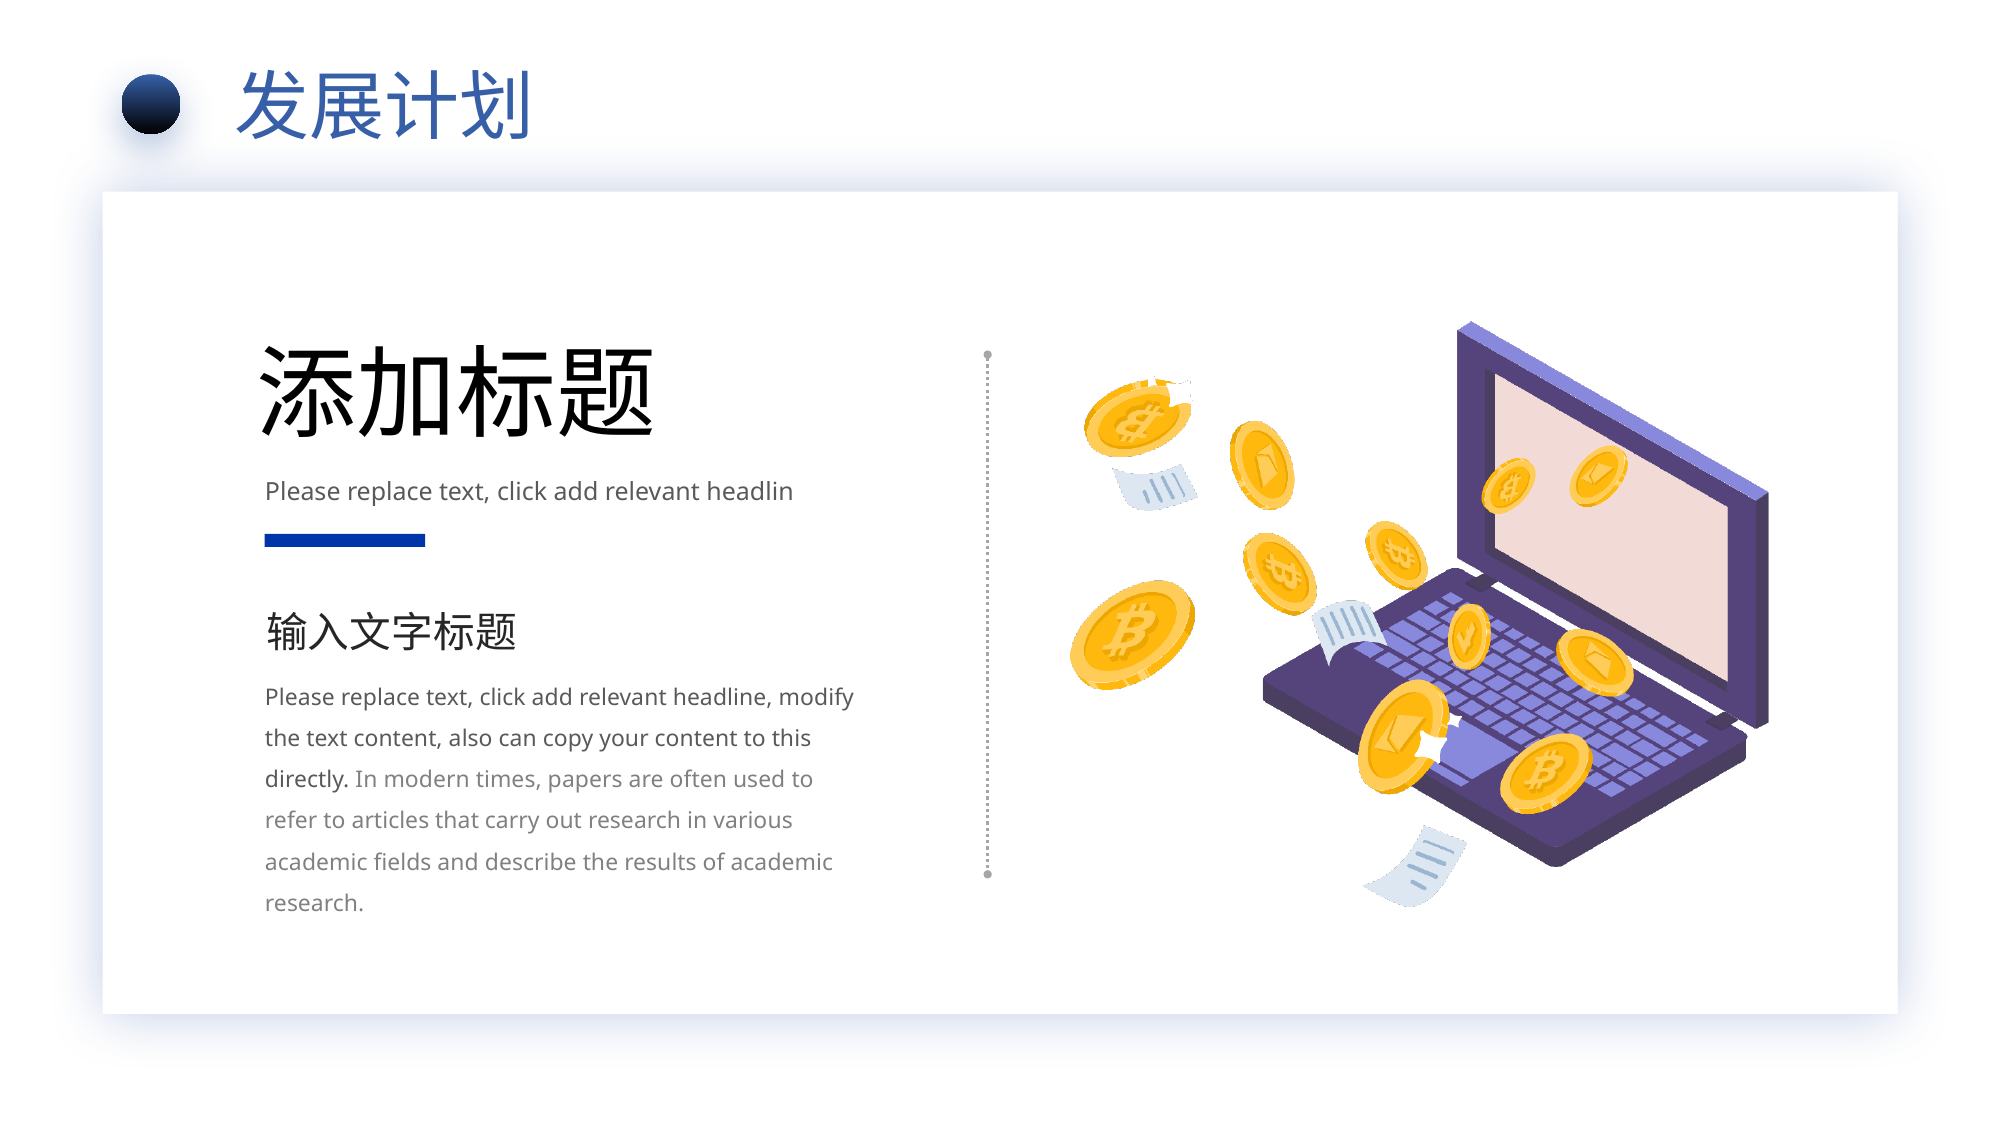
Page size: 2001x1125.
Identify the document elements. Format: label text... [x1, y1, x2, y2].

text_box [241, 321, 821, 514]
picture [0, 80, 2000, 1125]
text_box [250, 598, 880, 964]
text_box [132, 73, 170, 80]
text_box 发展计划 [219, 51, 618, 80]
